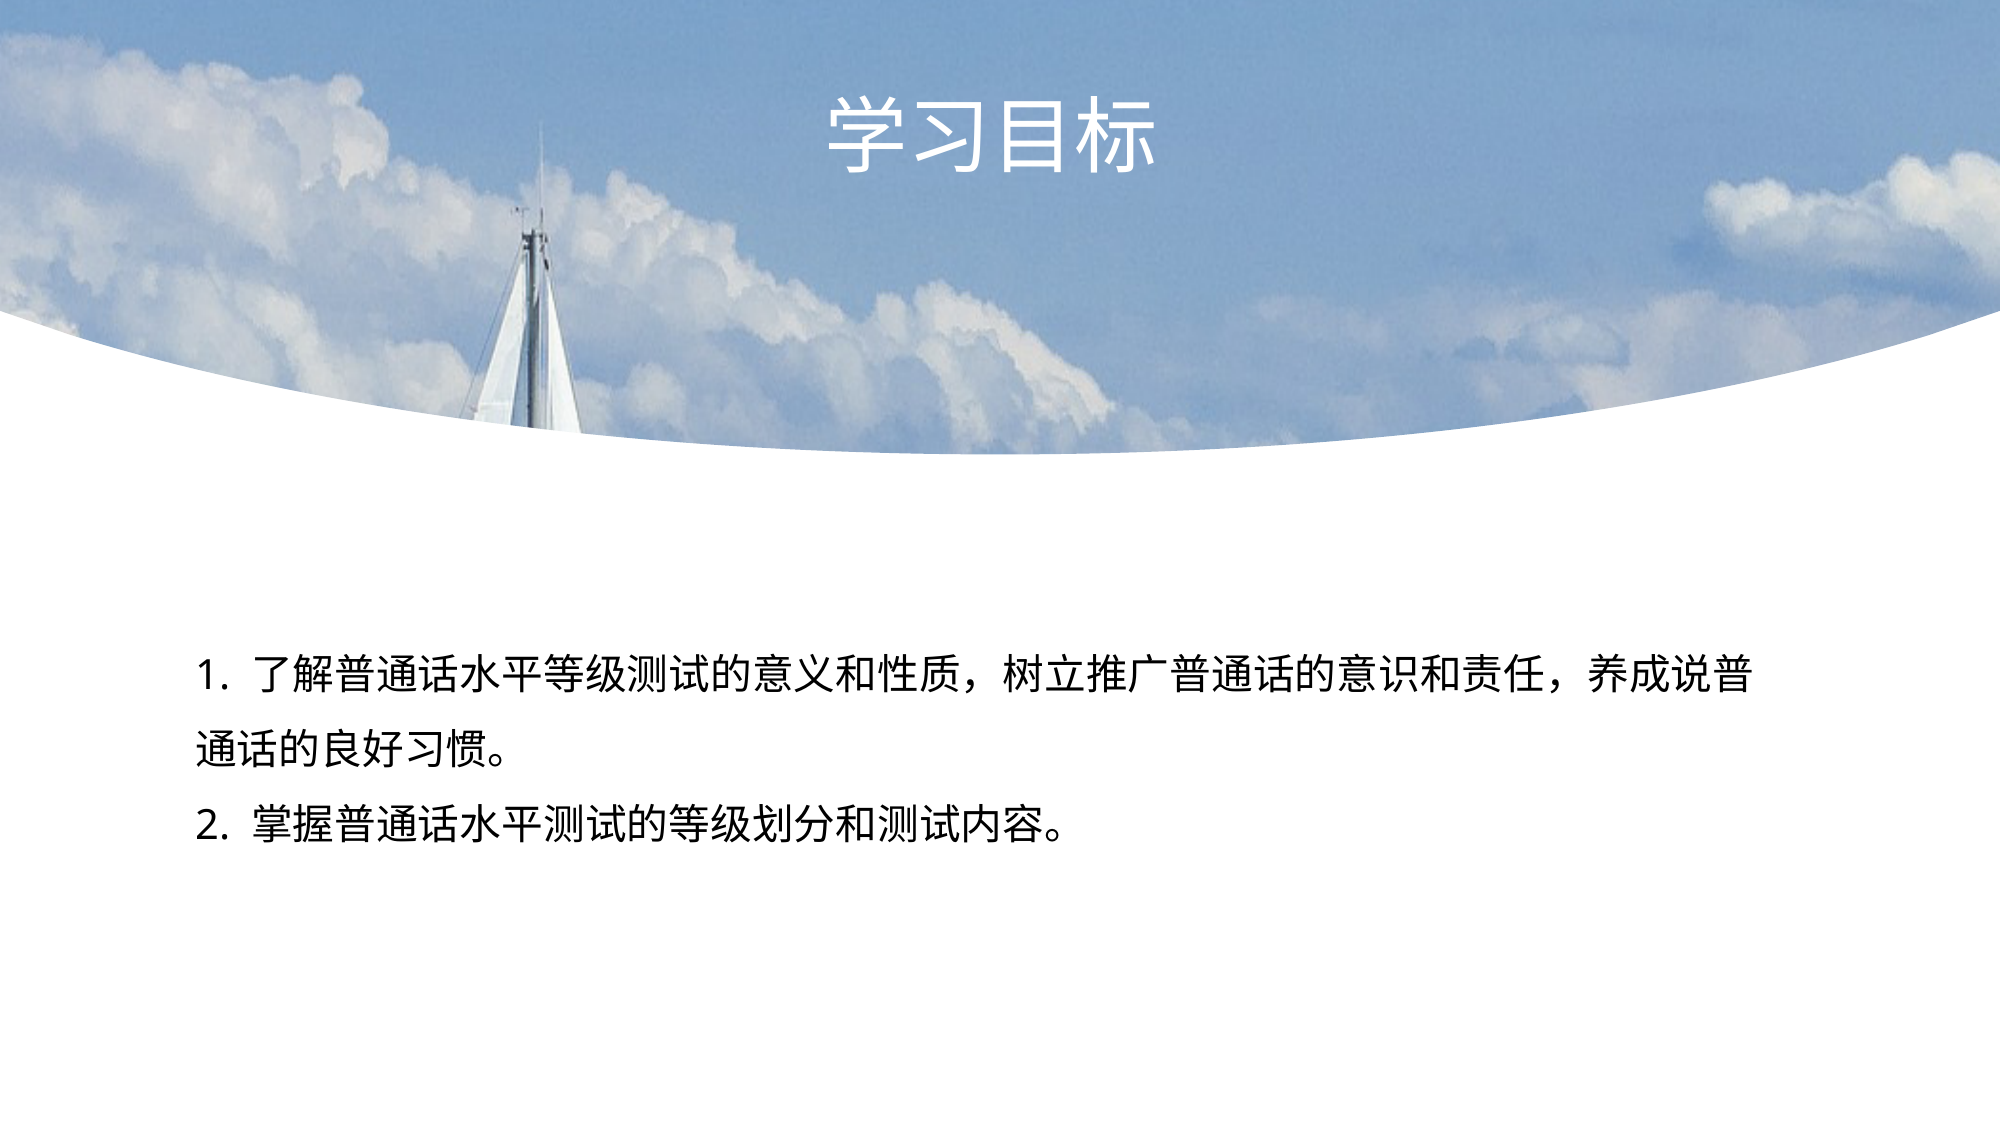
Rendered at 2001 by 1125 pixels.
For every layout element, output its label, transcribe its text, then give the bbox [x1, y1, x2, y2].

text_box 1. 了解普通话水平等级测试的意义和性质，树立推广普通话的意识和责任，养成说普通话的良好习惯。 2. 掌握普通话水平测试的等级划分和测试内容。 [180, 615, 1778, 856]
picture [0, 0, 2000, 455]
